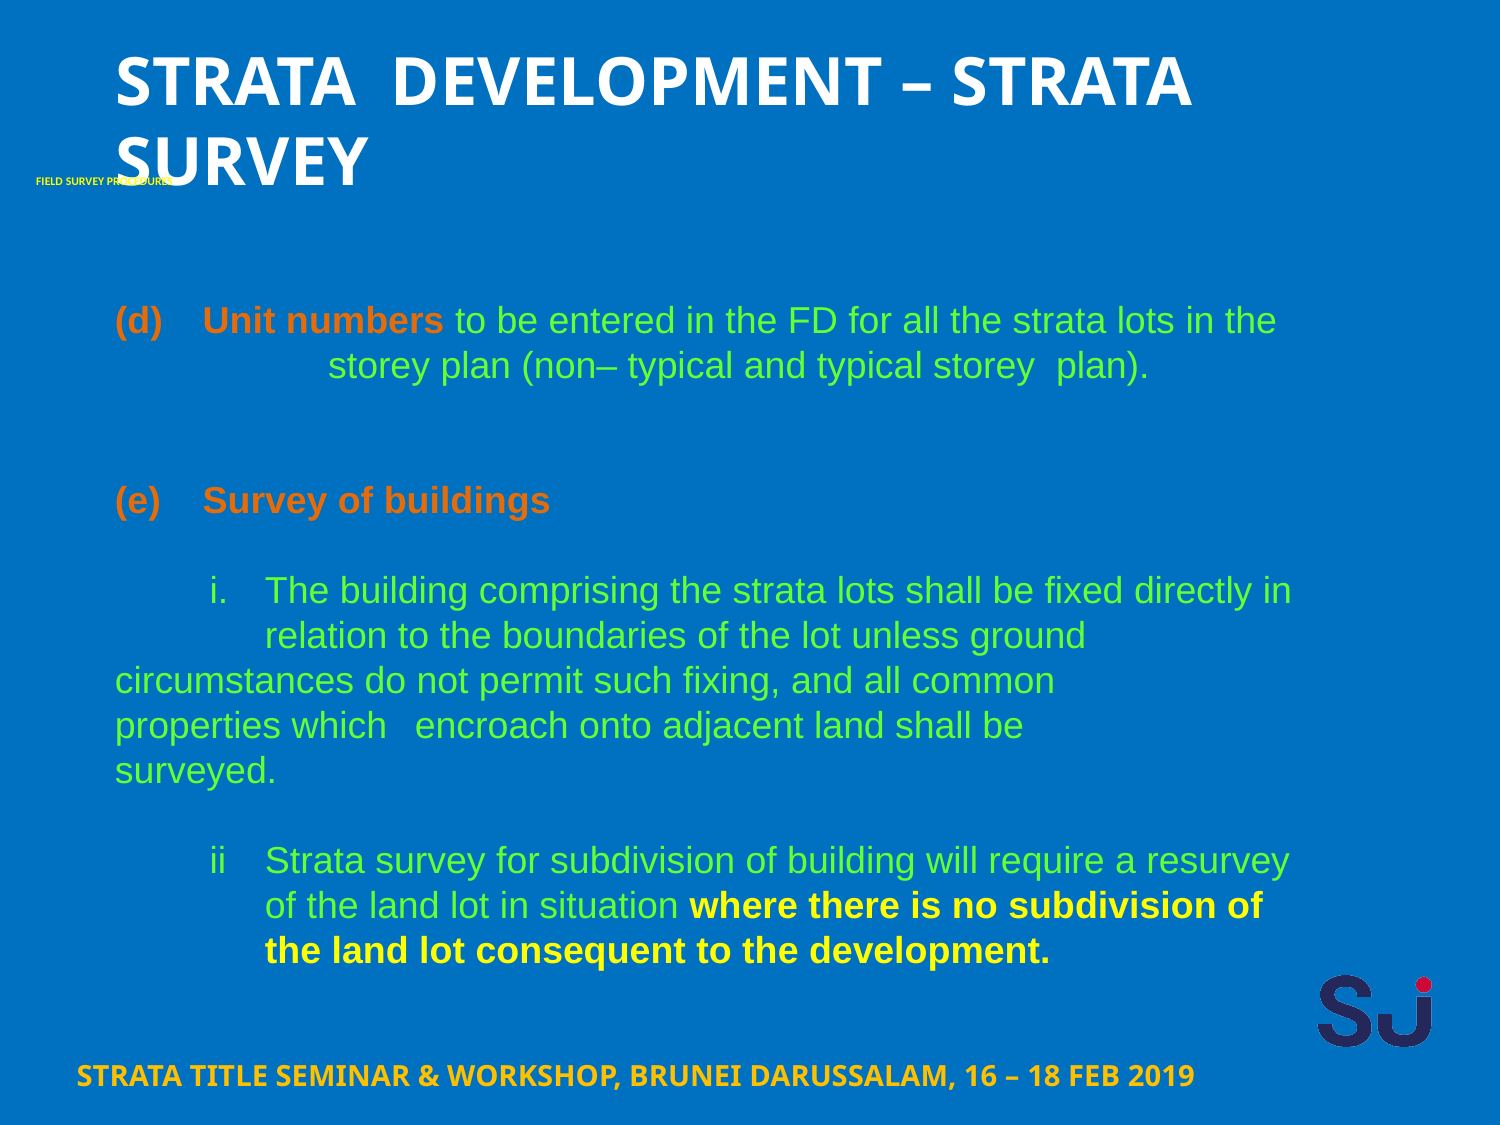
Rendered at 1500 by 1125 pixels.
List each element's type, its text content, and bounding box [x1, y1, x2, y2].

subtitle FIELD SURVEY PROCEDURES [0, 164, 1282, 271]
text_box Unit numbers to be entered in the FD for all the strata lots in the storey plan (non– typical and typical storey plan). Survey of buildings i. The building comprising the strata lots shall be fixed directly in relation to the boundaries of the lot unless ground circumstances do not permit such fixing, and all common properties which encroach onto adjacent land shall be surveyed. ii Strata survey for subdivision of building will require a resurvey of the land lot in situation where there is no subdivision of the land lot consequent to the development. [100, 243, 1317, 979]
title STRATA DEVELOPMENT – STRATA SURVEY [100, 77, 1433, 160]
picture [1316, 975, 1433, 1049]
text_box STRATA TITLE SEMINAR & WORKSHOP, BRUNEI DARUSSALAM, 16 – 18 FEB 2019 [61, 1049, 1220, 1100]
